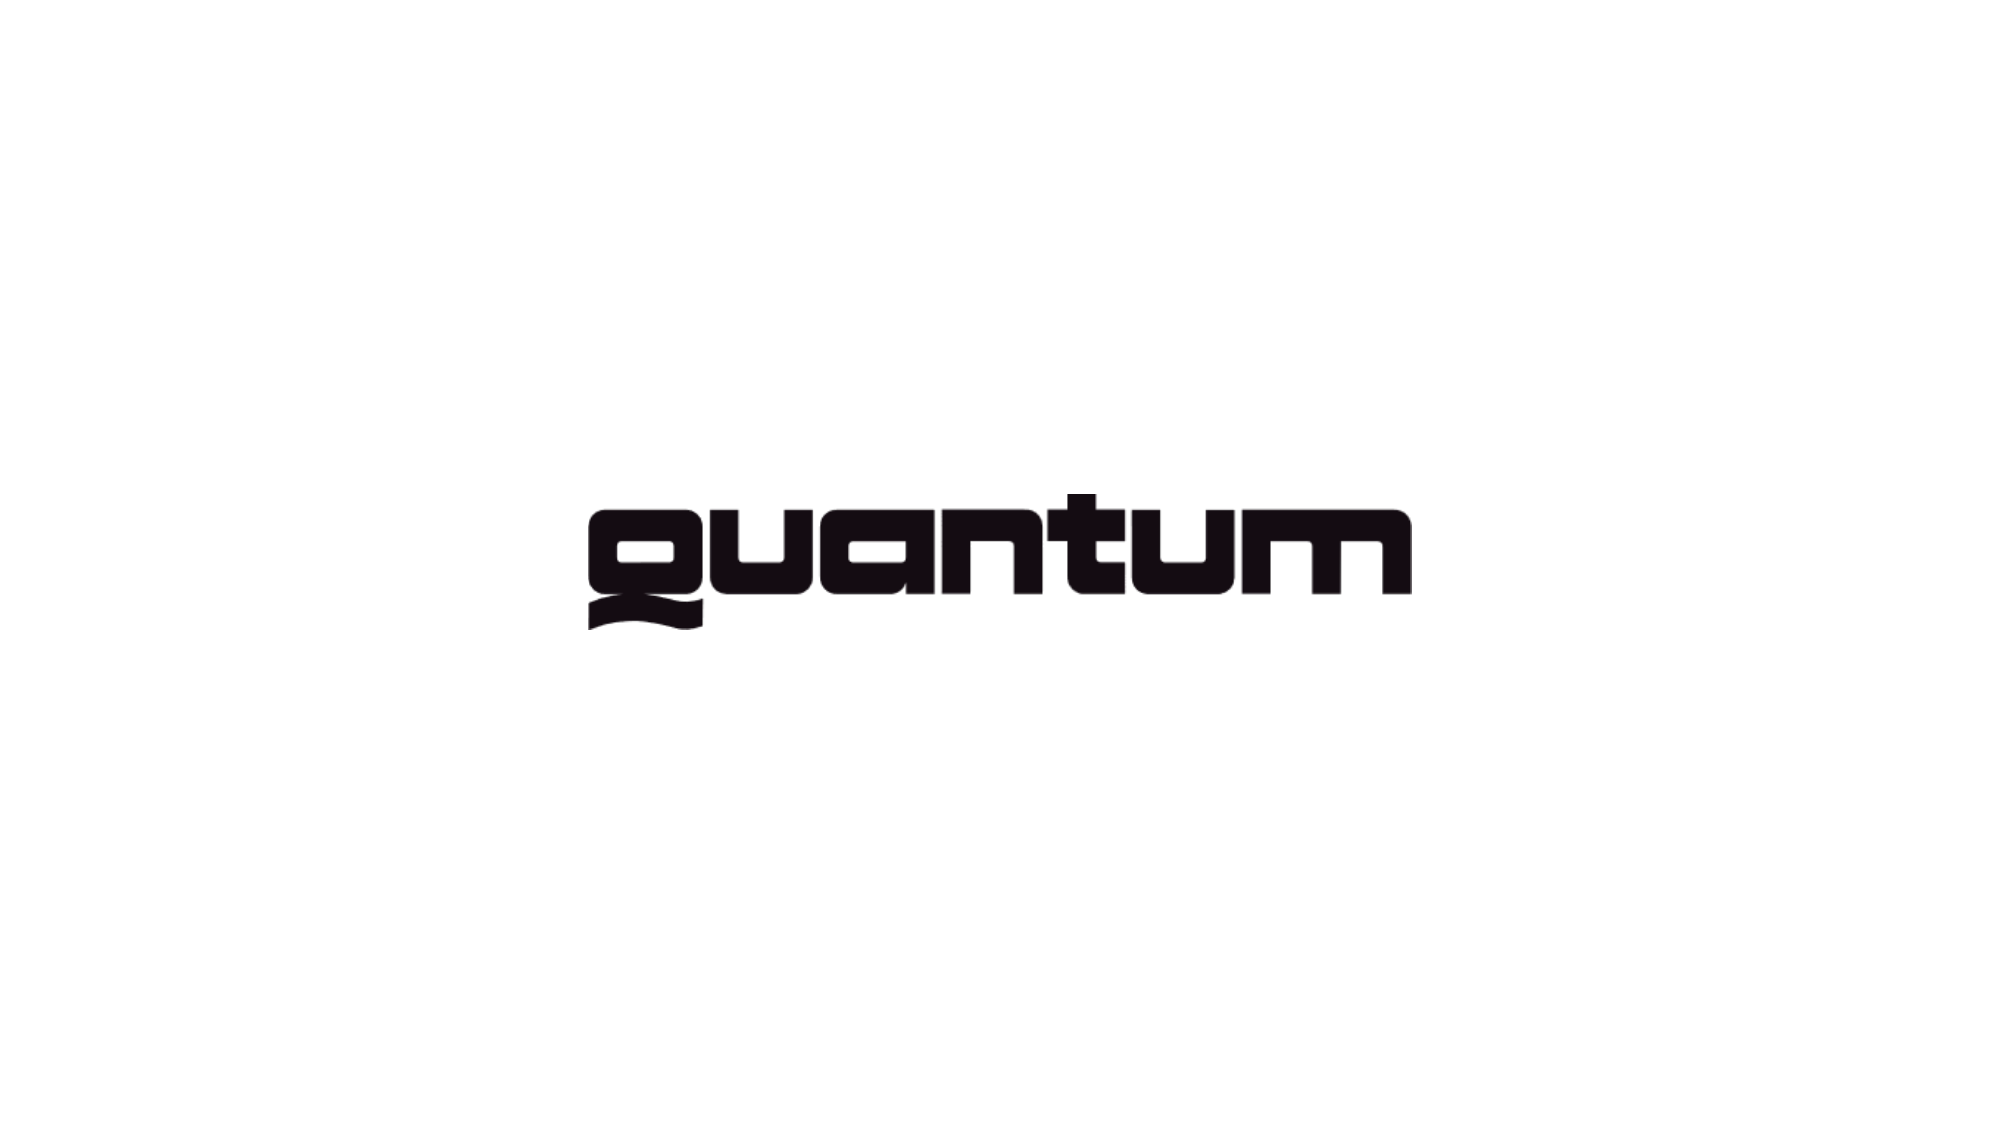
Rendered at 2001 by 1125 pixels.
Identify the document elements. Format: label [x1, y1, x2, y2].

picture [588, 494, 1412, 631]
